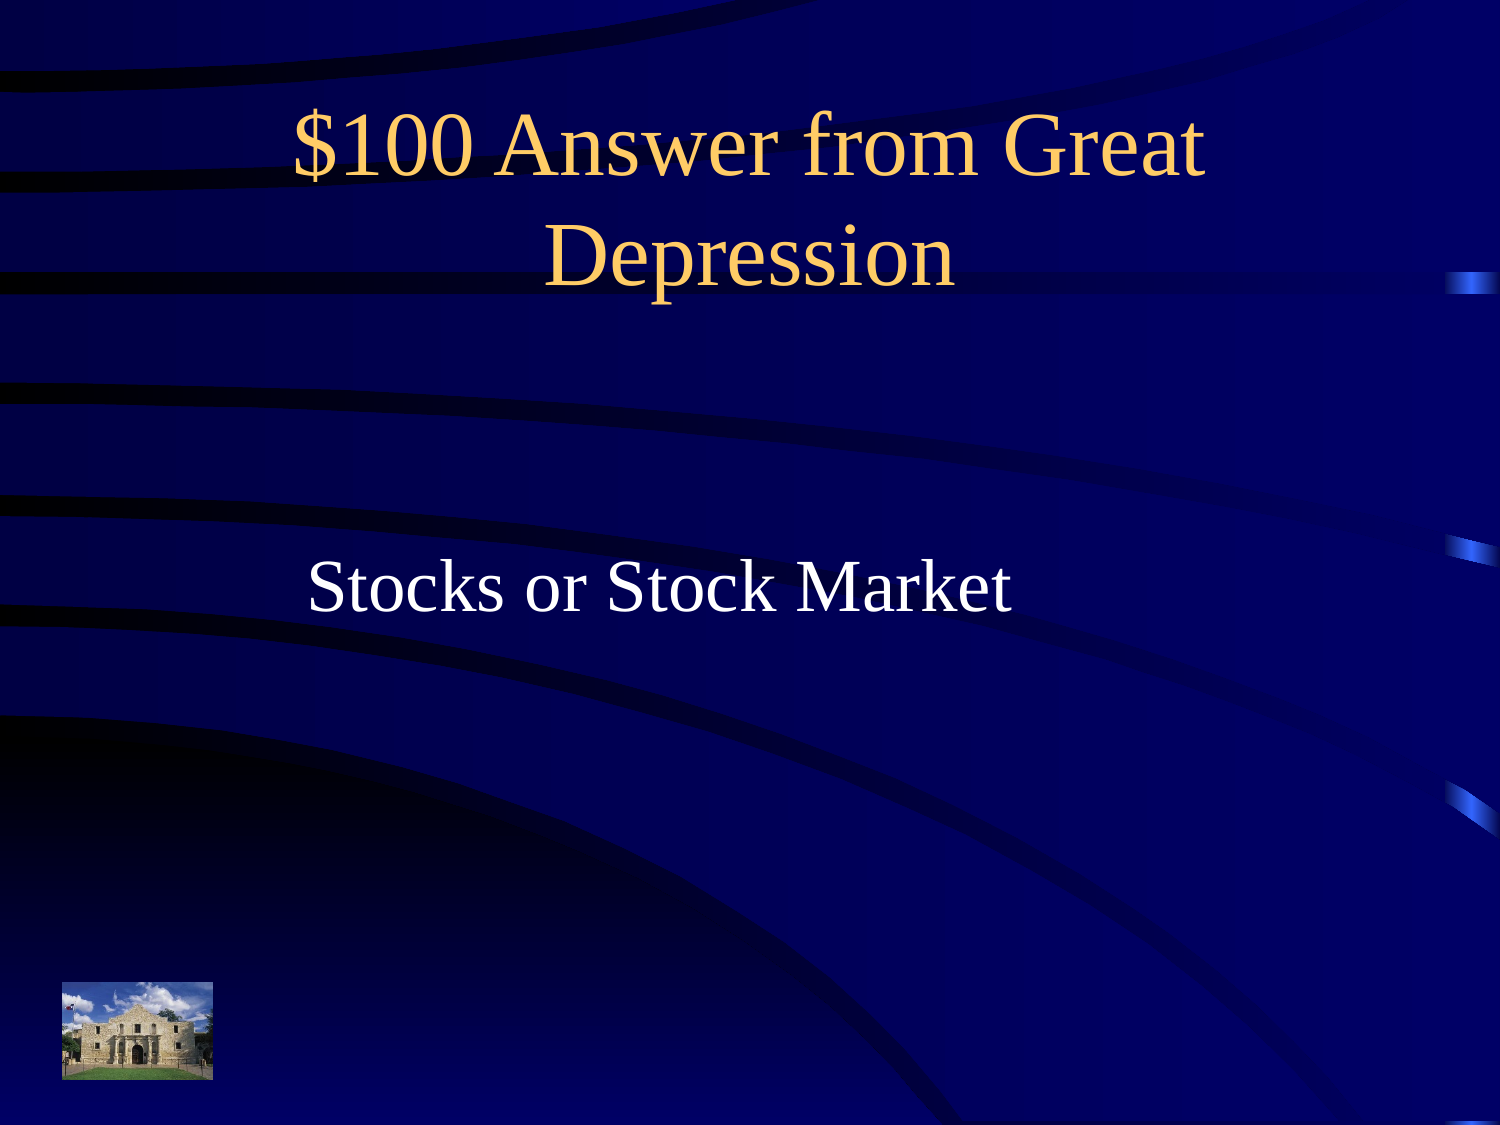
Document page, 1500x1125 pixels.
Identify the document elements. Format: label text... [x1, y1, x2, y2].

picture [62, 982, 213, 1081]
text_box Stocks or Stock Market [291, 528, 1028, 634]
title $100 Answer from Great Depression [112, 99, 1388, 288]
